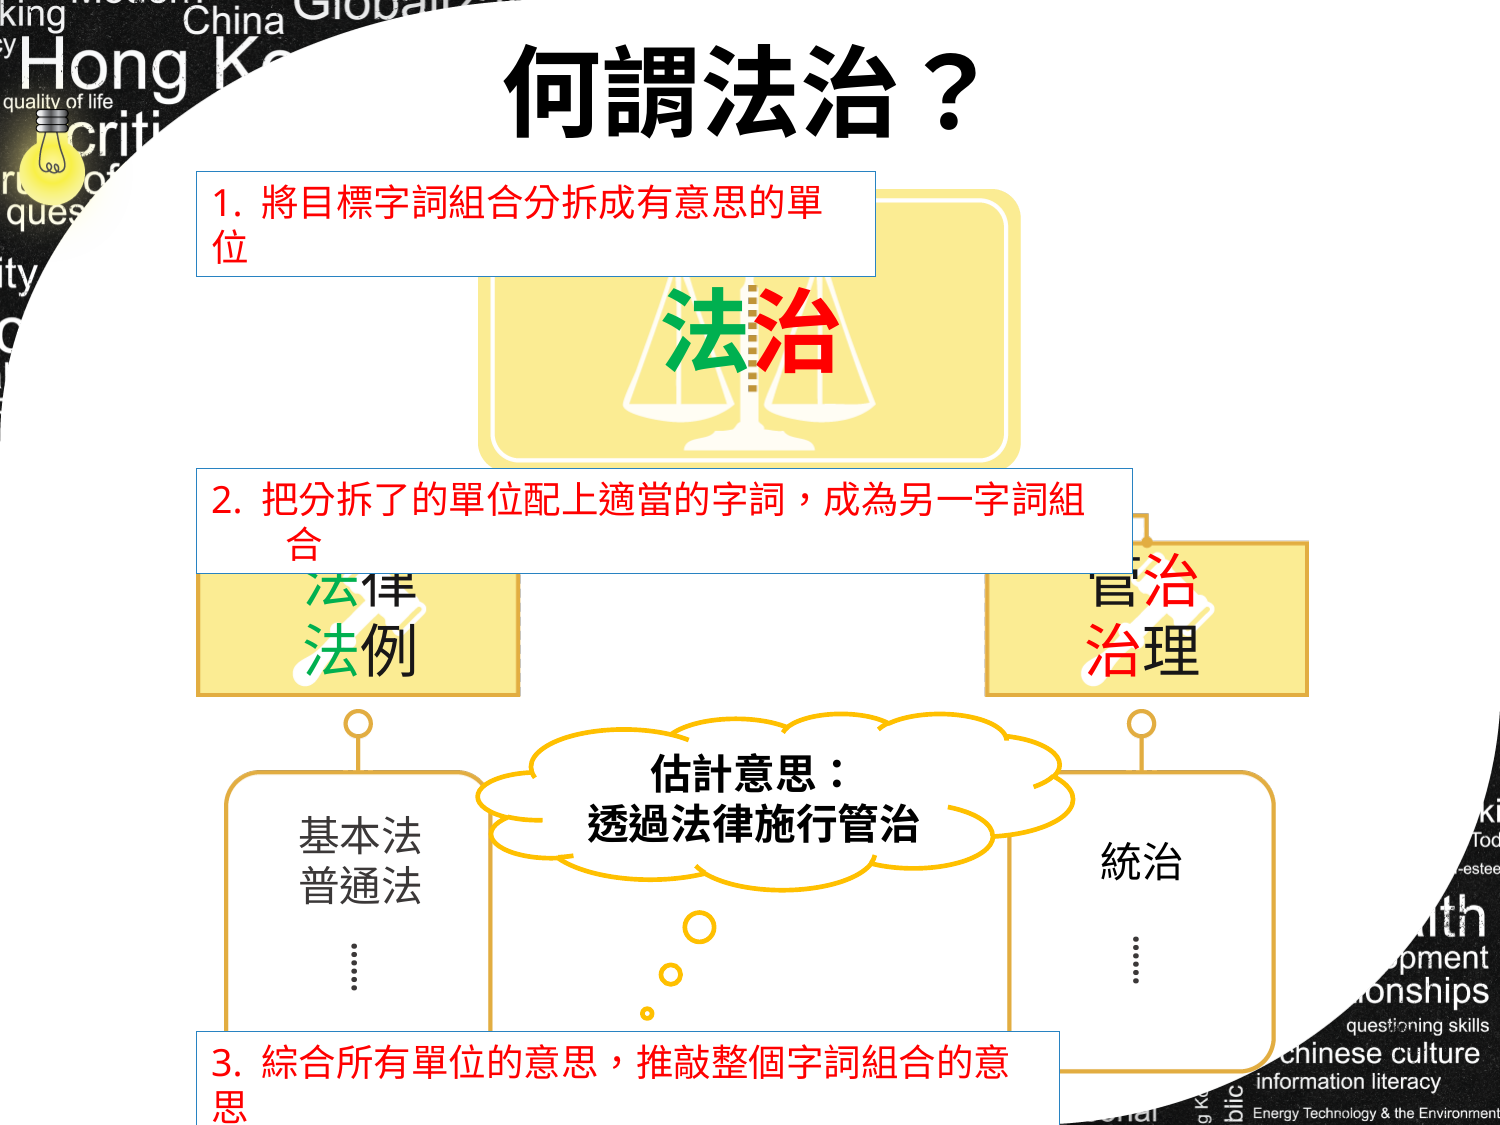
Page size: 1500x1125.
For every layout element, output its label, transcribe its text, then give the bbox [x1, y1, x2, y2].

picture [0, 0, 1500, 1125]
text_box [223, 709, 1276, 1074]
text_box 1. 將目標字詞組合分拆成有意思的單位 [196, 171, 876, 277]
text_box 3. 綜合所有單位的意思，推敲整個字詞組合的意思 [196, 1031, 1060, 1125]
title 何謂法治？ [397, 27, 1105, 168]
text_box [196, 285, 1309, 764]
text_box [478, 189, 1021, 285]
